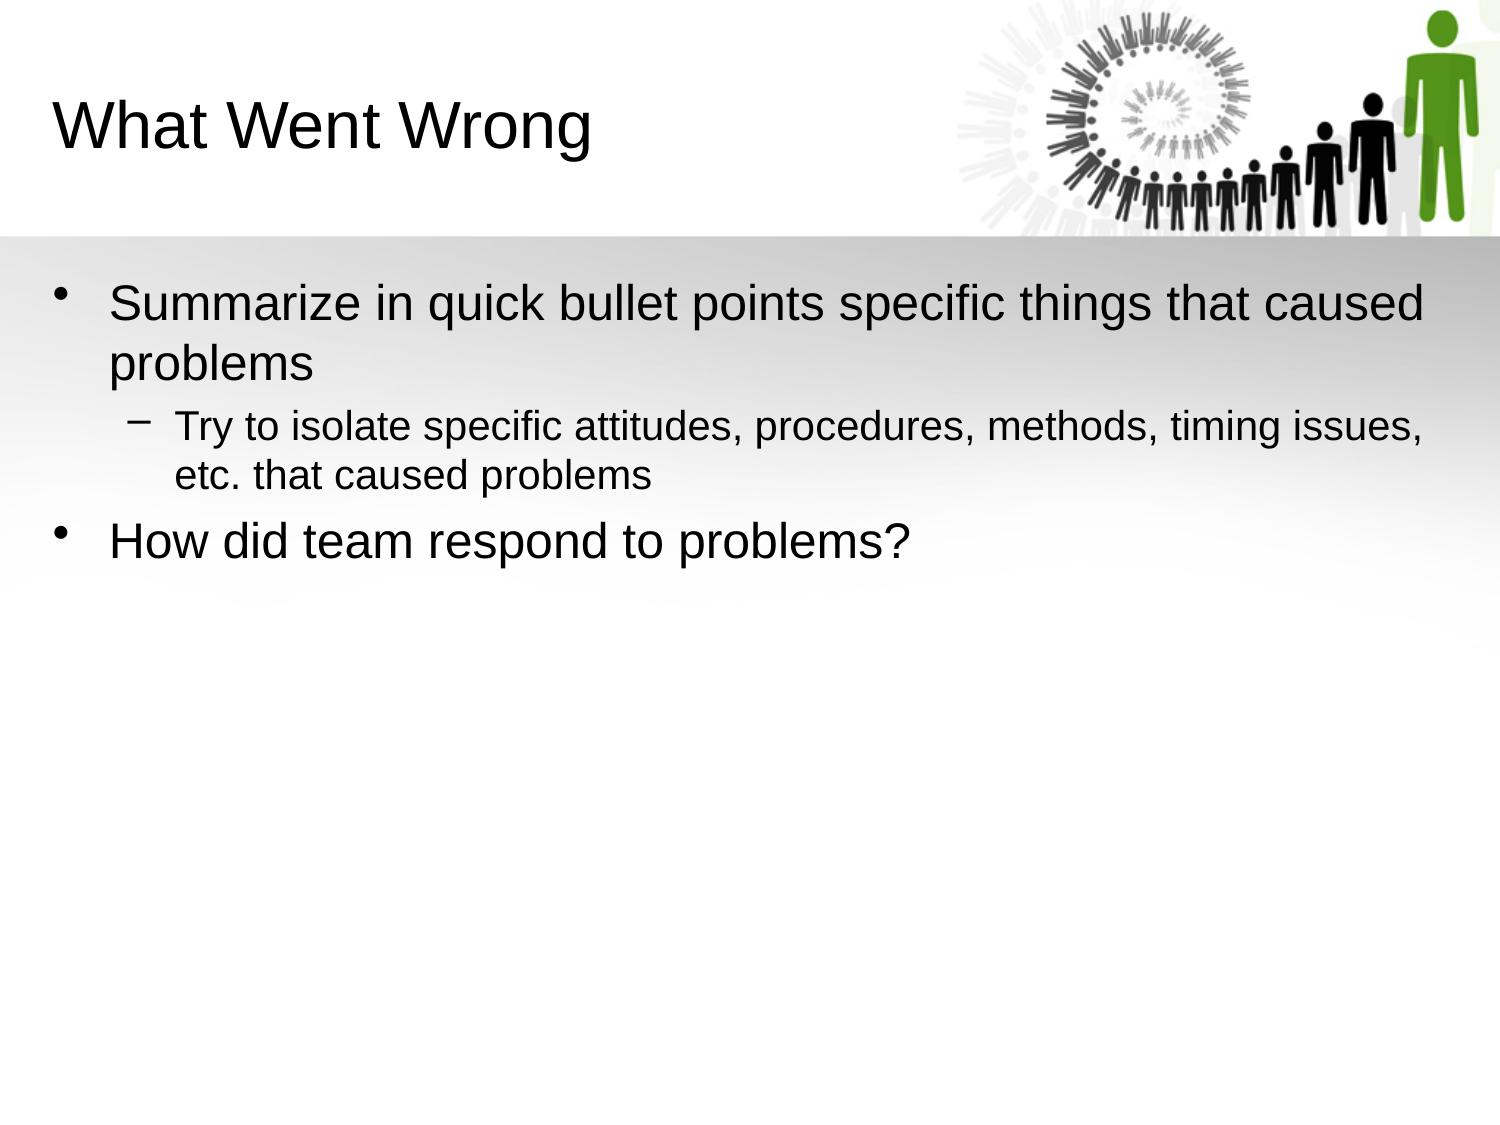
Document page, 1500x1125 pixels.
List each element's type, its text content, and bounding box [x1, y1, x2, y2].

picture [0, 0, 1500, 1125]
title What Went Wrong [37, 21, 1025, 222]
list Summarize in quick bullet points specific things that caused problems Try to isolate specific attitudes, procedures, methods, timing issues, etc. that caused problems How did team respond to problems? [37, 262, 1463, 988]
